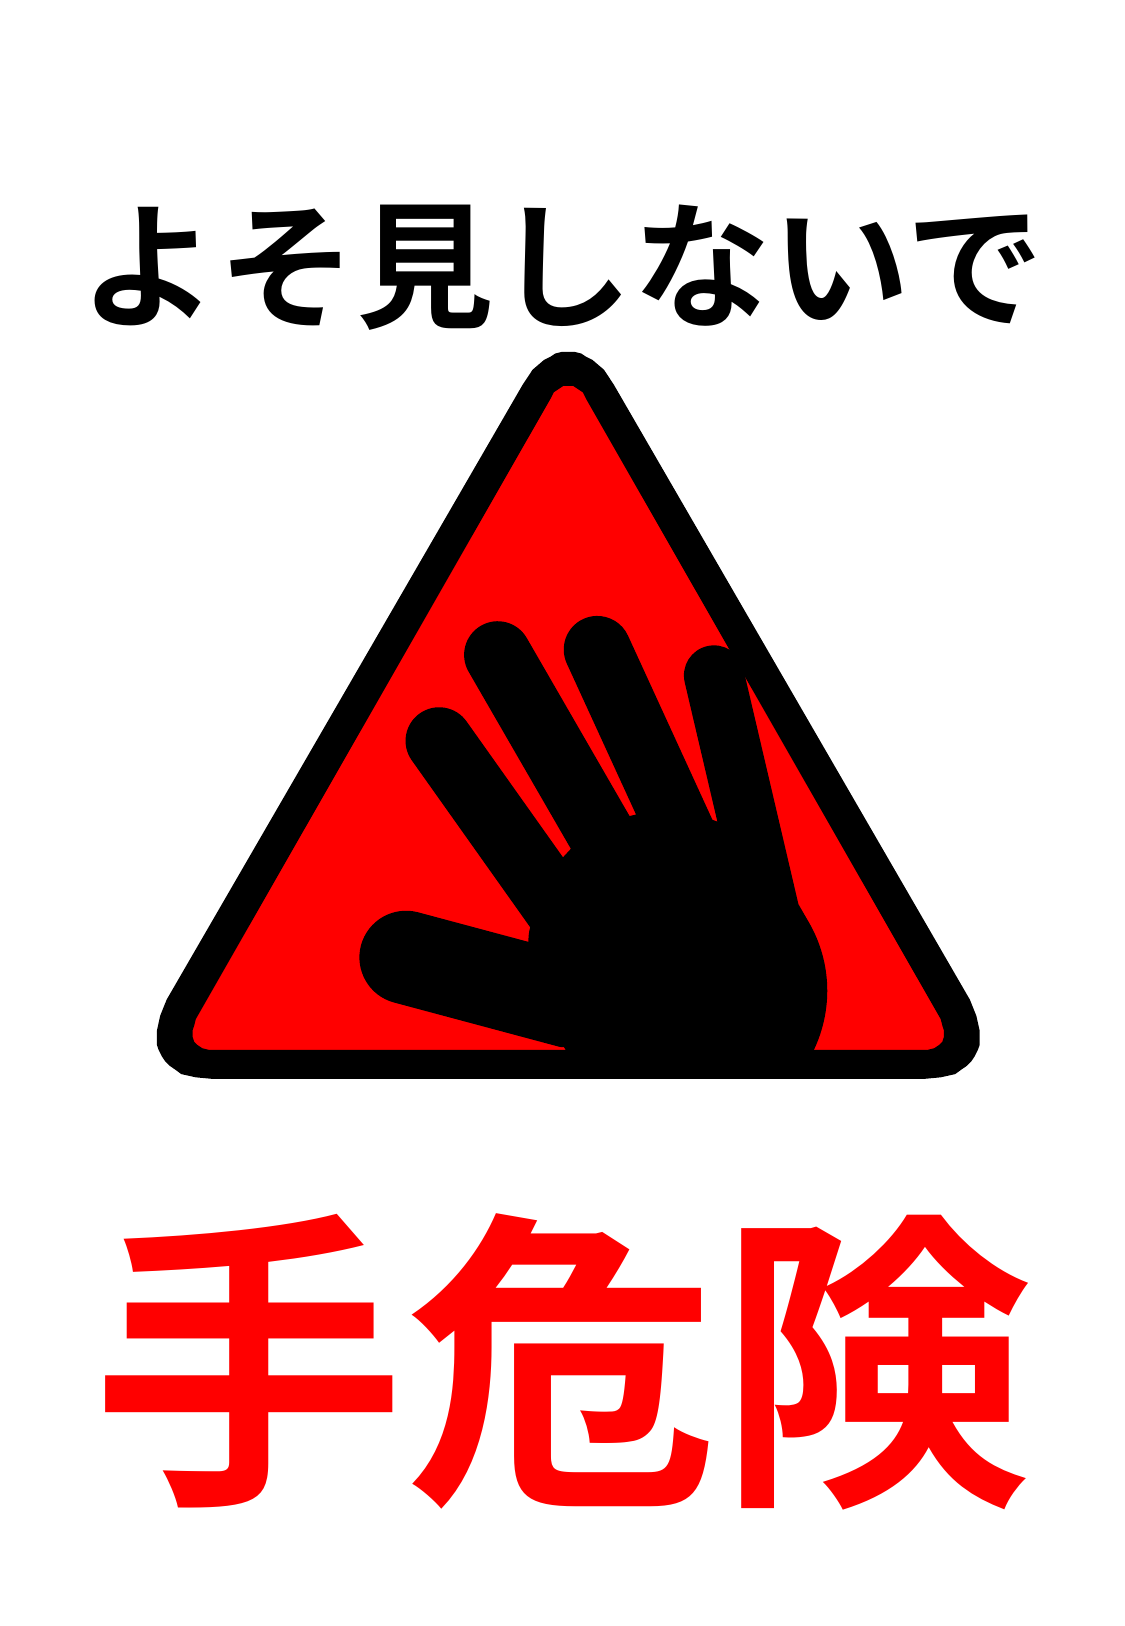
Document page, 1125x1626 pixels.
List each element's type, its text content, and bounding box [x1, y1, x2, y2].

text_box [156, 351, 980, 1080]
text_box 手危険 [0, 1160, 1125, 1551]
text_box よそ見しないで [0, 172, 1125, 352]
